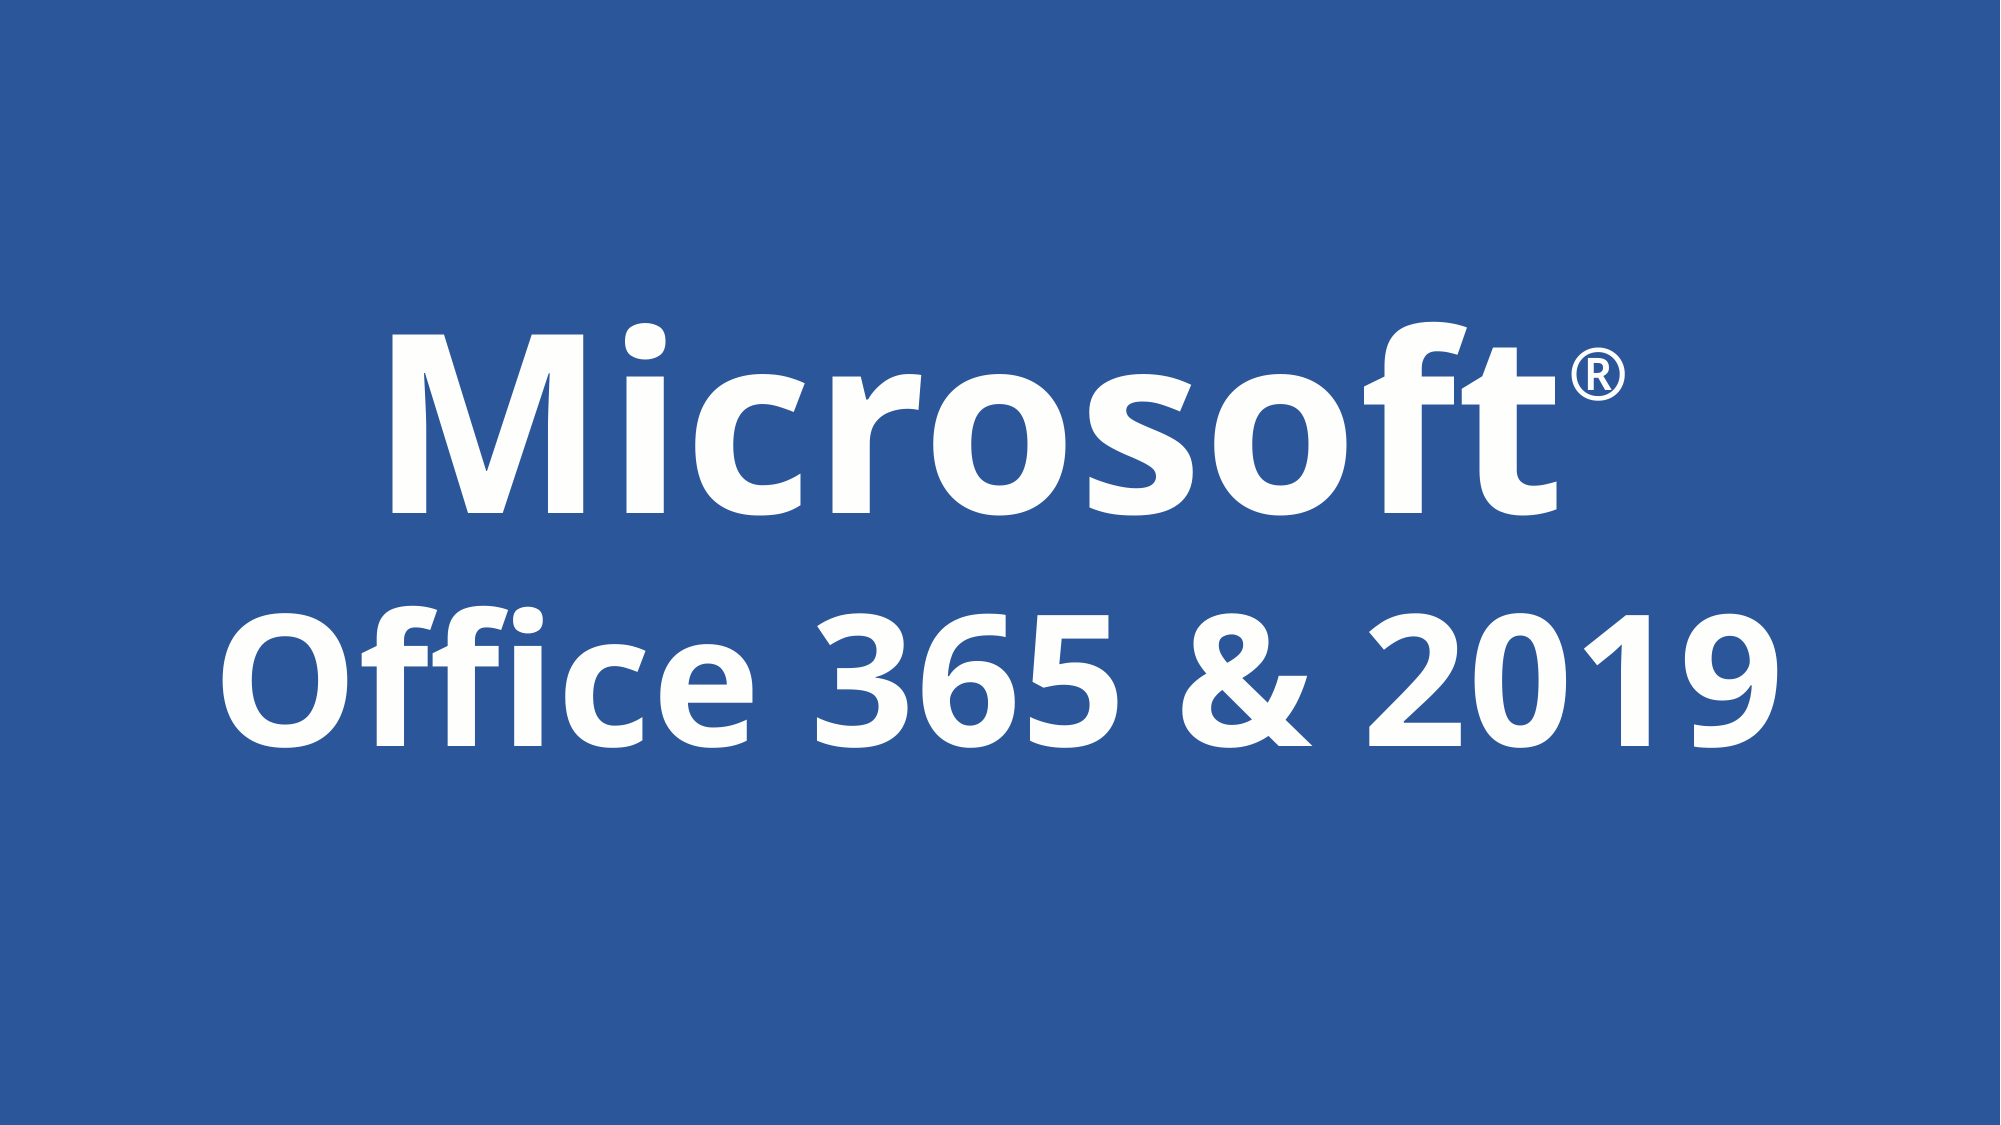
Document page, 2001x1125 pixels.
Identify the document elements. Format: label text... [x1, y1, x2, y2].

text_box Microsoft® Office 365 & 2019 [148, 255, 1852, 791]
